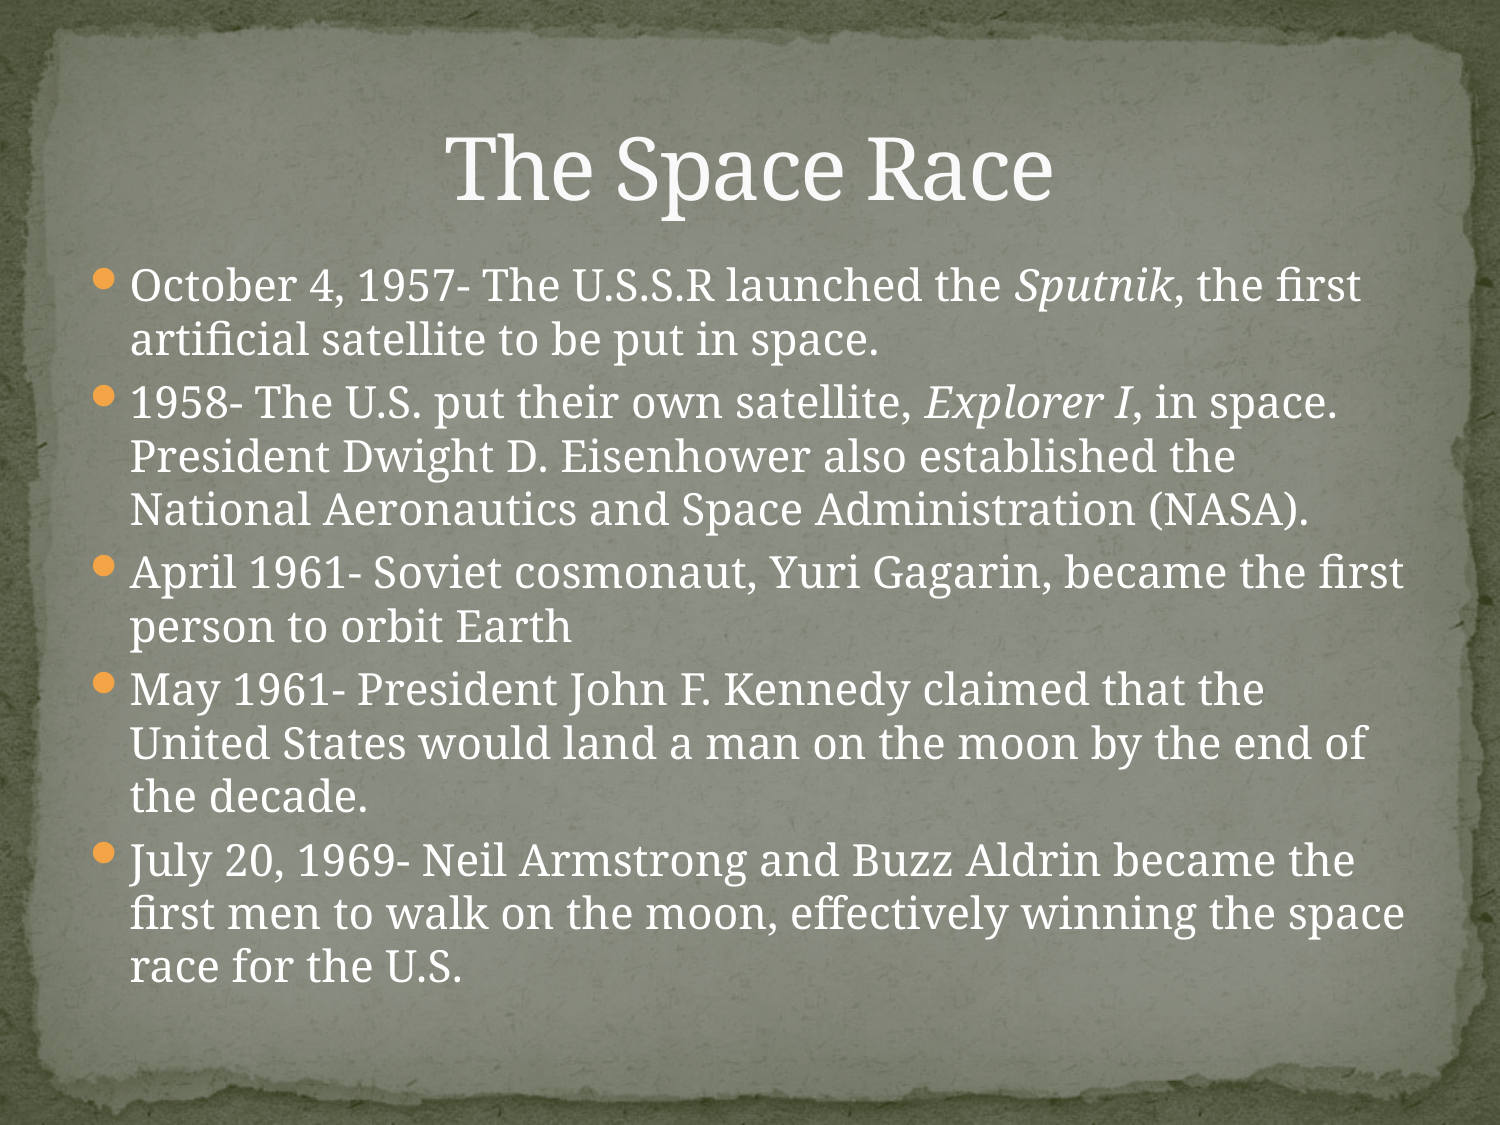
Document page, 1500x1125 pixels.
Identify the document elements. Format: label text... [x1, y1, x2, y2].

list October 4, 1957- The U.S.S.R launched the Sputnik, the first artificial satellite to be put in space. 1958- The U.S. put their own satellite, Explorer I, in space. President Dwight D. Eisenhower also established the National Aeronautics and Space Administration (NASA). April 1961- Soviet cosmonaut, Yuri Gagarin, became the first person to orbit Earth May 1961- President John F. Kennedy claimed that the United States would land a man on the moon by the end of the decade. July 20, 1969- Neil Armstrong and Buzz Aldrin became the first men to walk on the moon, effectively winning the space race for the U.S. [75, 249, 1425, 1000]
title The Space Race [74, 24, 1425, 225]
